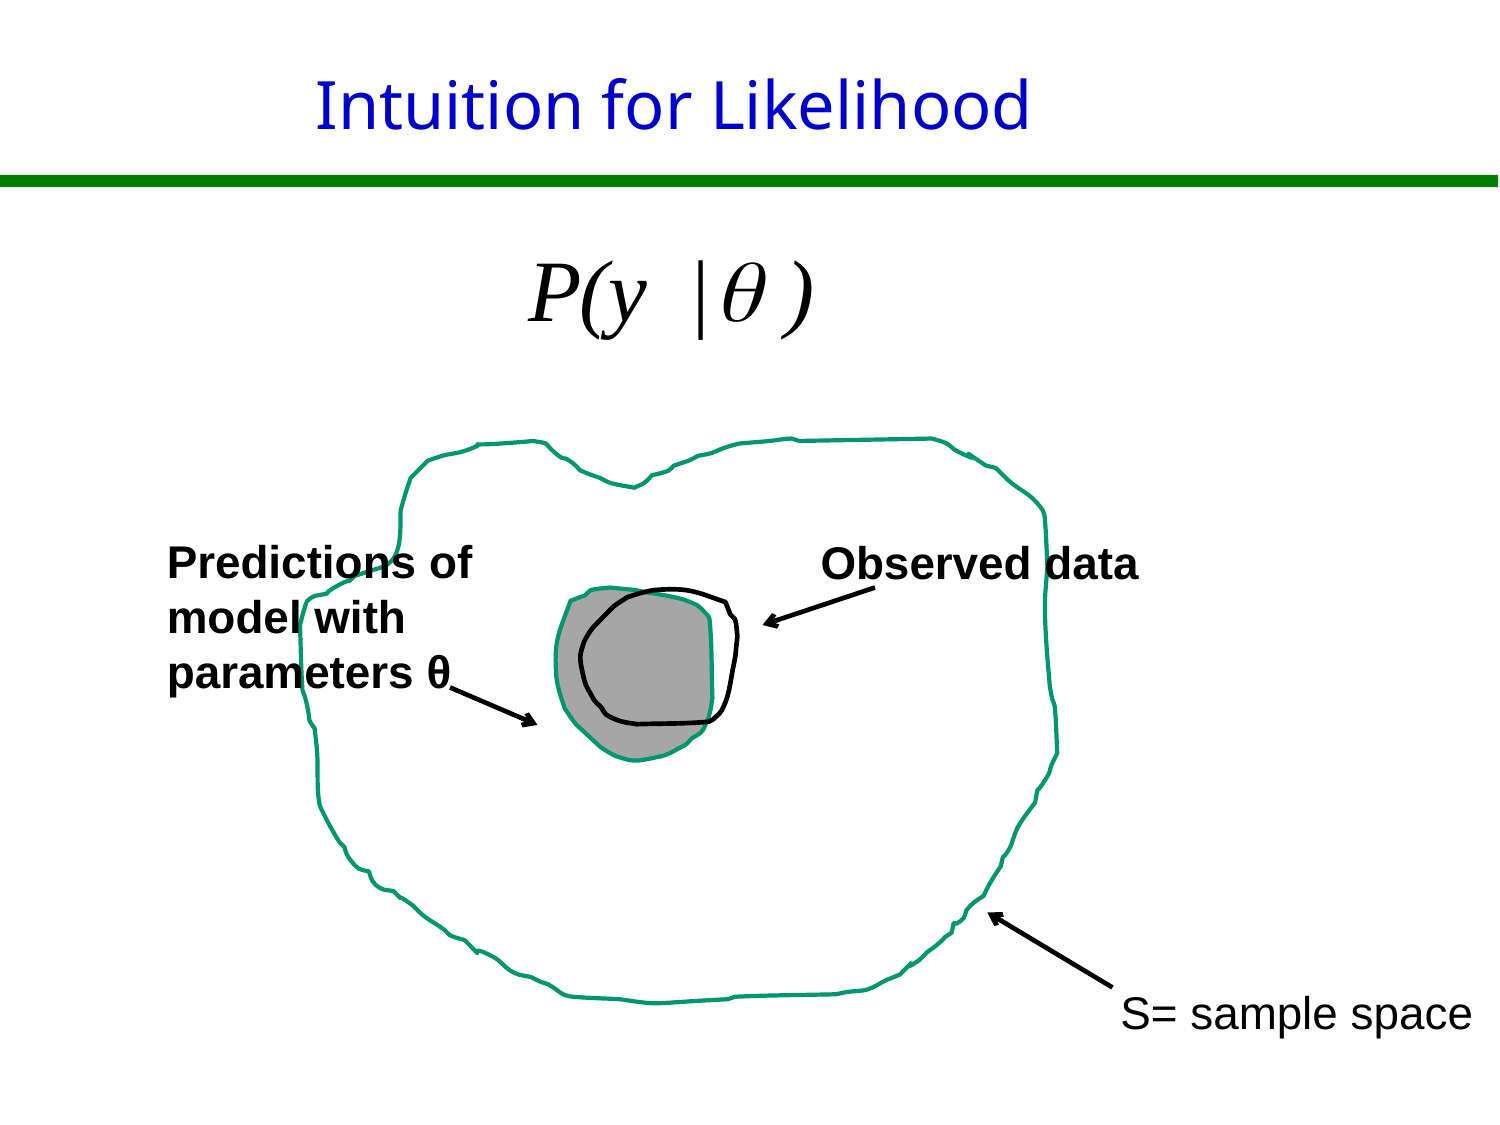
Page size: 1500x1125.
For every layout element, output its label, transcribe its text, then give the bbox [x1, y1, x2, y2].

text_box [304, 436, 1060, 1006]
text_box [987, 912, 1113, 988]
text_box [514, 240, 822, 373]
text_box Observed data [805, 526, 1154, 597]
title Intuition for Likelihood [0, 0, 1351, 151]
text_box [762, 587, 876, 626]
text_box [449, 687, 538, 726]
text_box S= sample space [1105, 976, 1489, 1047]
text_box [578, 587, 740, 727]
text_box Predictions of model with parameters θ [152, 525, 501, 705]
text_box [553, 585, 709, 763]
